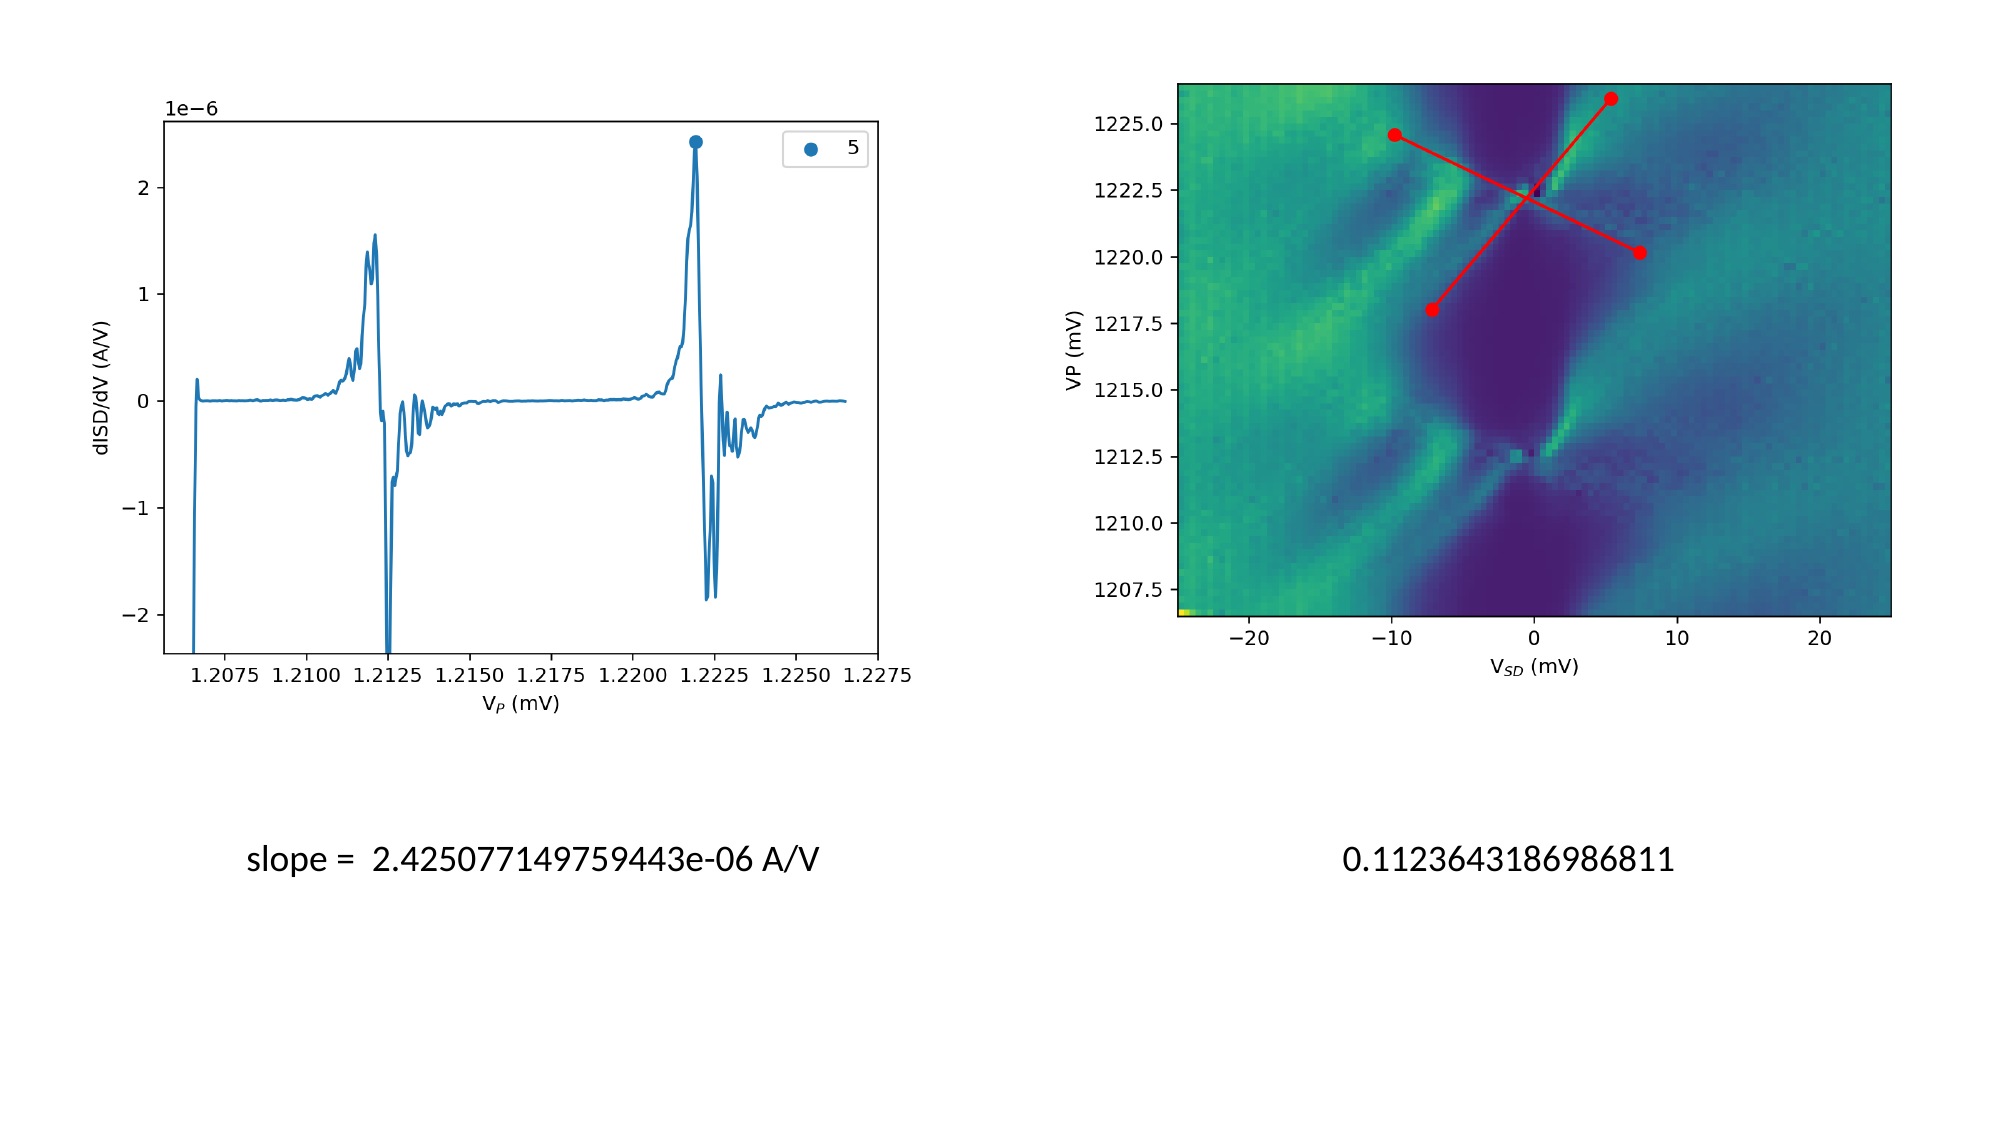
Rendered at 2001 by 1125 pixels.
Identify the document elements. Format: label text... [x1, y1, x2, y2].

text_box slope = 2.425077149759443e-06 A/V [231, 827, 884, 887]
picture [1064, 65, 1907, 686]
text_box 0.1123643186986811 [1327, 827, 1828, 887]
picture [57, 77, 925, 720]
